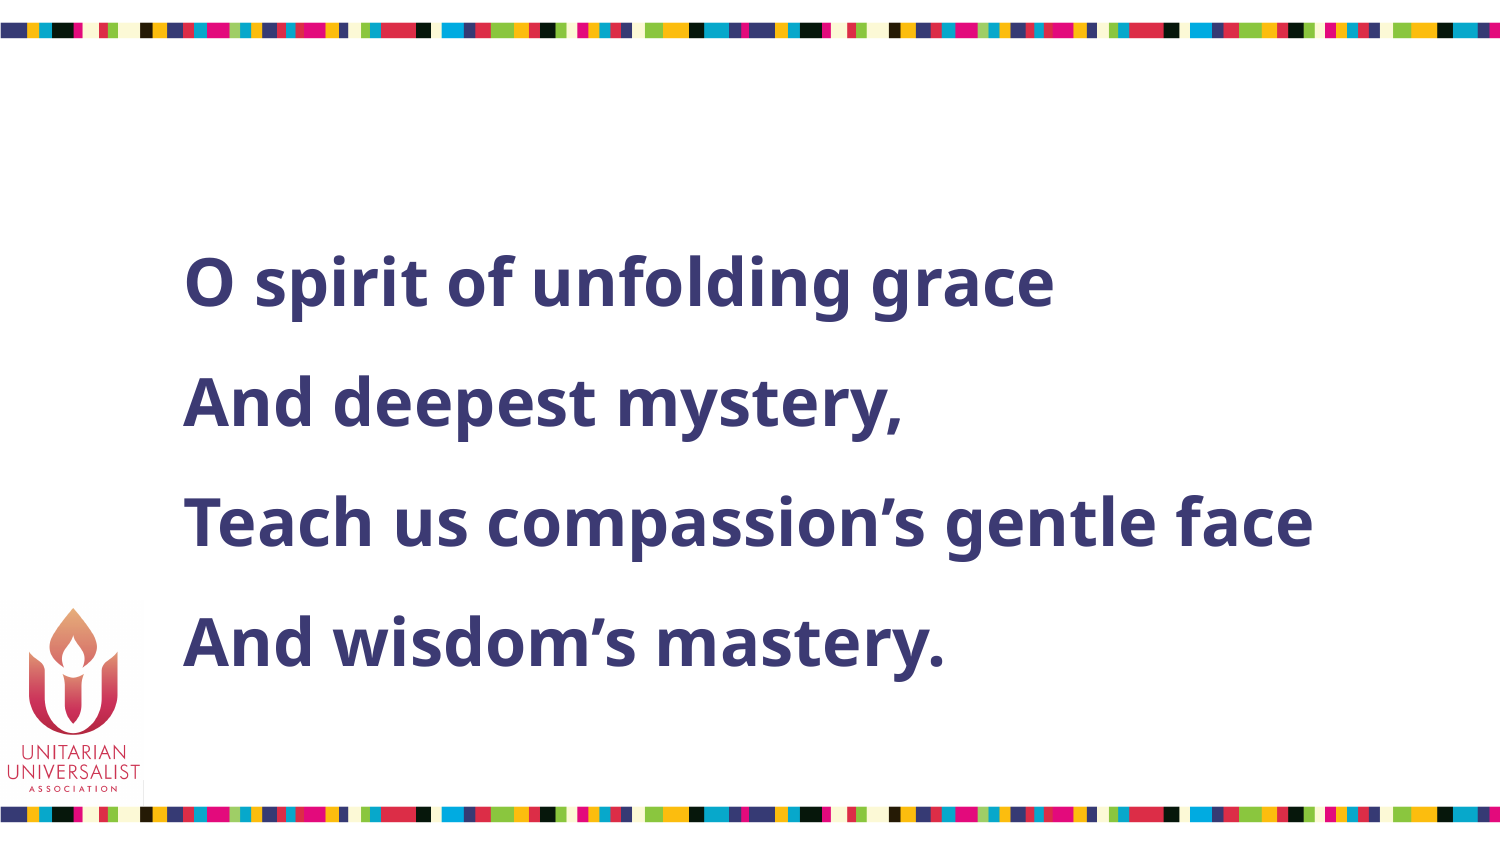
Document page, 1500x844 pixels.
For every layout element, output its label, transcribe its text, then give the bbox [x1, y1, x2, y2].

picture [0, 600, 1500, 824]
picture [0, 22, 1500, 40]
text_box O spirit of unfolding grace And deepest mystery, Teach us compassion’s gentle face And wisdom’s mastery. [168, 184, 1500, 695]
